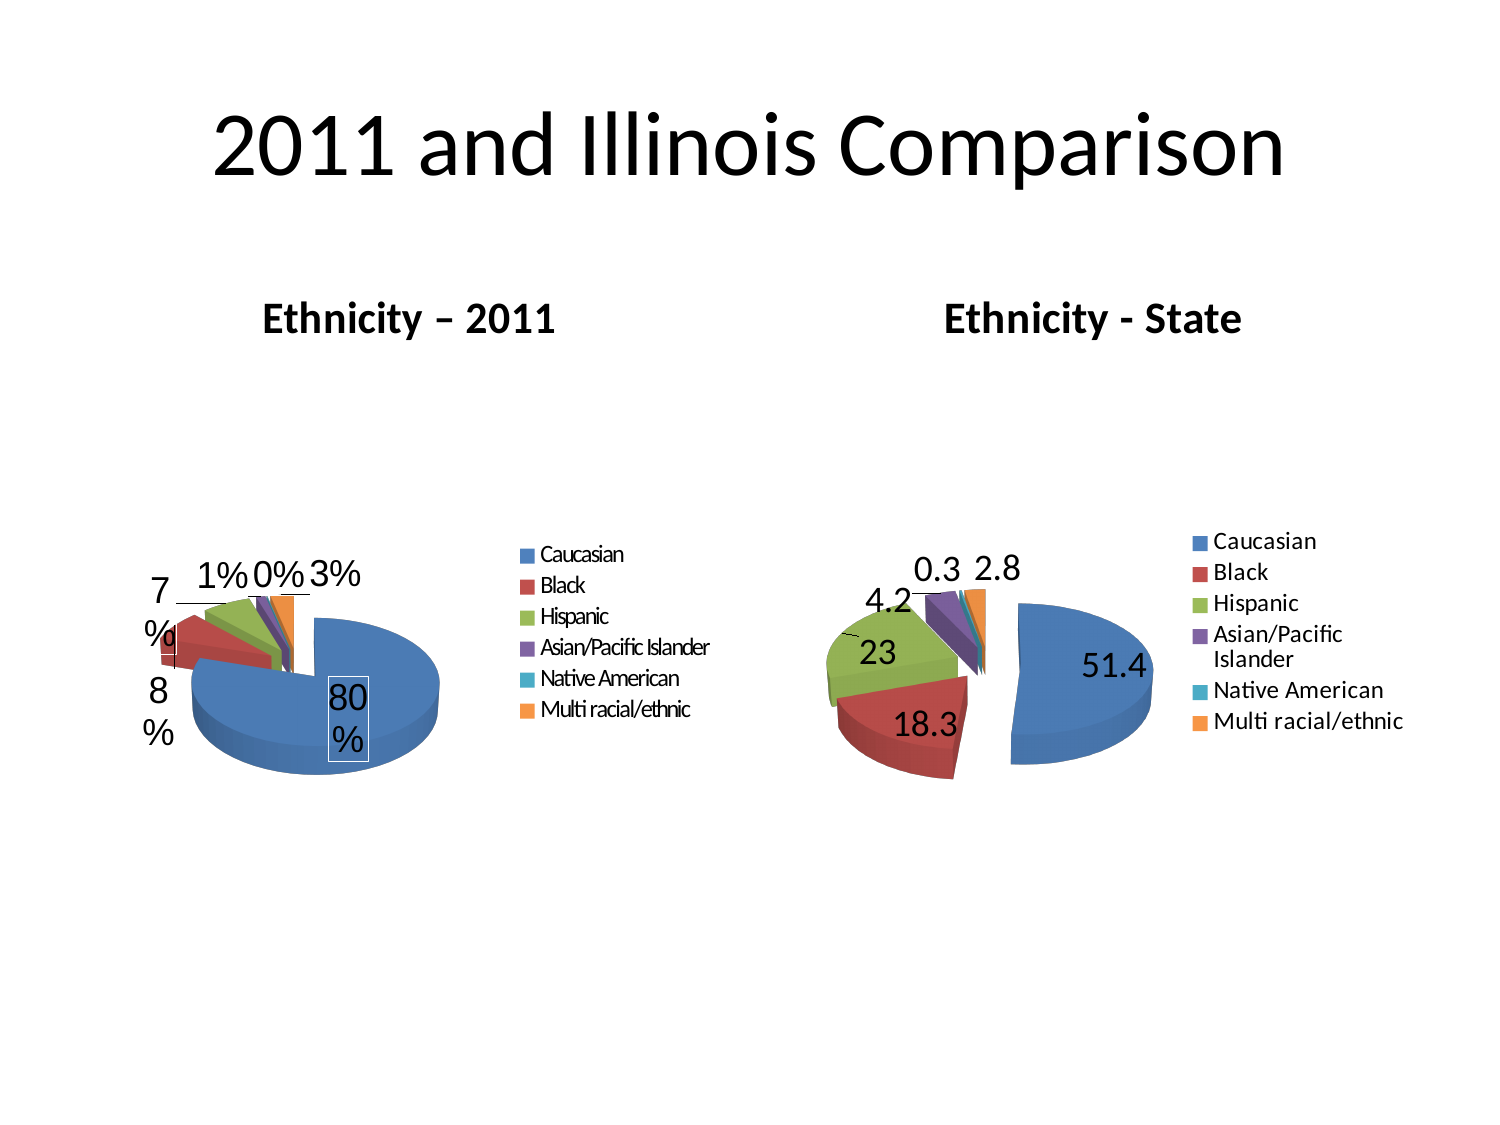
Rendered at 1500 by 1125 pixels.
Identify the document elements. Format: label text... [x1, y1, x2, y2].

chart [762, 262, 1426, 1006]
chart [87, 262, 751, 1006]
title 2011 and Illinois Comparison [75, 45, 1425, 233]
